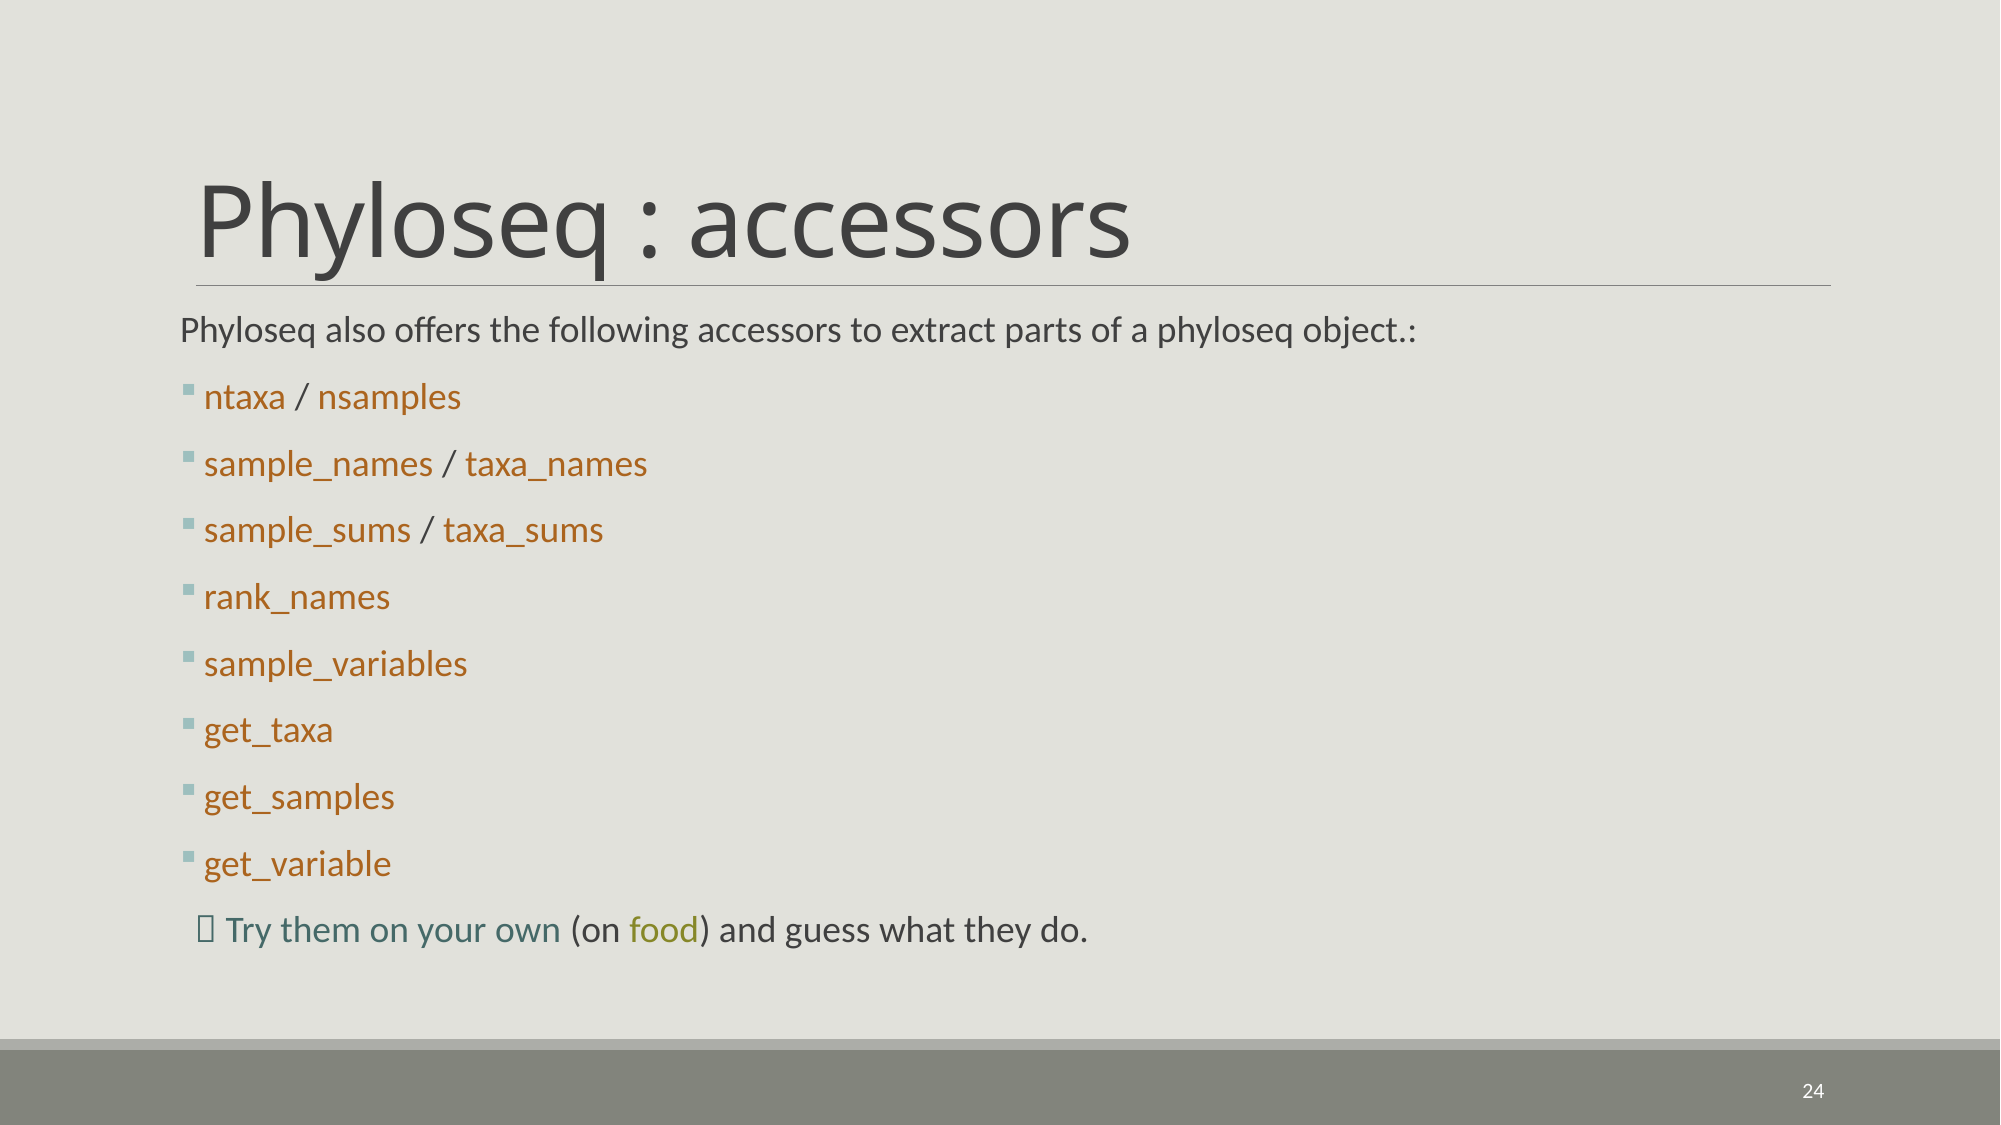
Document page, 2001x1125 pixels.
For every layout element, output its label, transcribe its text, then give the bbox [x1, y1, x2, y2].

list Phyloseq also offers the following accessors to extract parts of a phyloseq object.: ntaxa / nsamples sample_names / taxa_names sample_sums / taxa_sums rank_names sample_variables get_taxa get_samples get_variable  Try them on your own (on food) and guess what they do. [180, 302, 1830, 963]
title Phyloseq : accessors [180, 47, 1830, 285]
slide_number 24 [1624, 1059, 1840, 1120]
